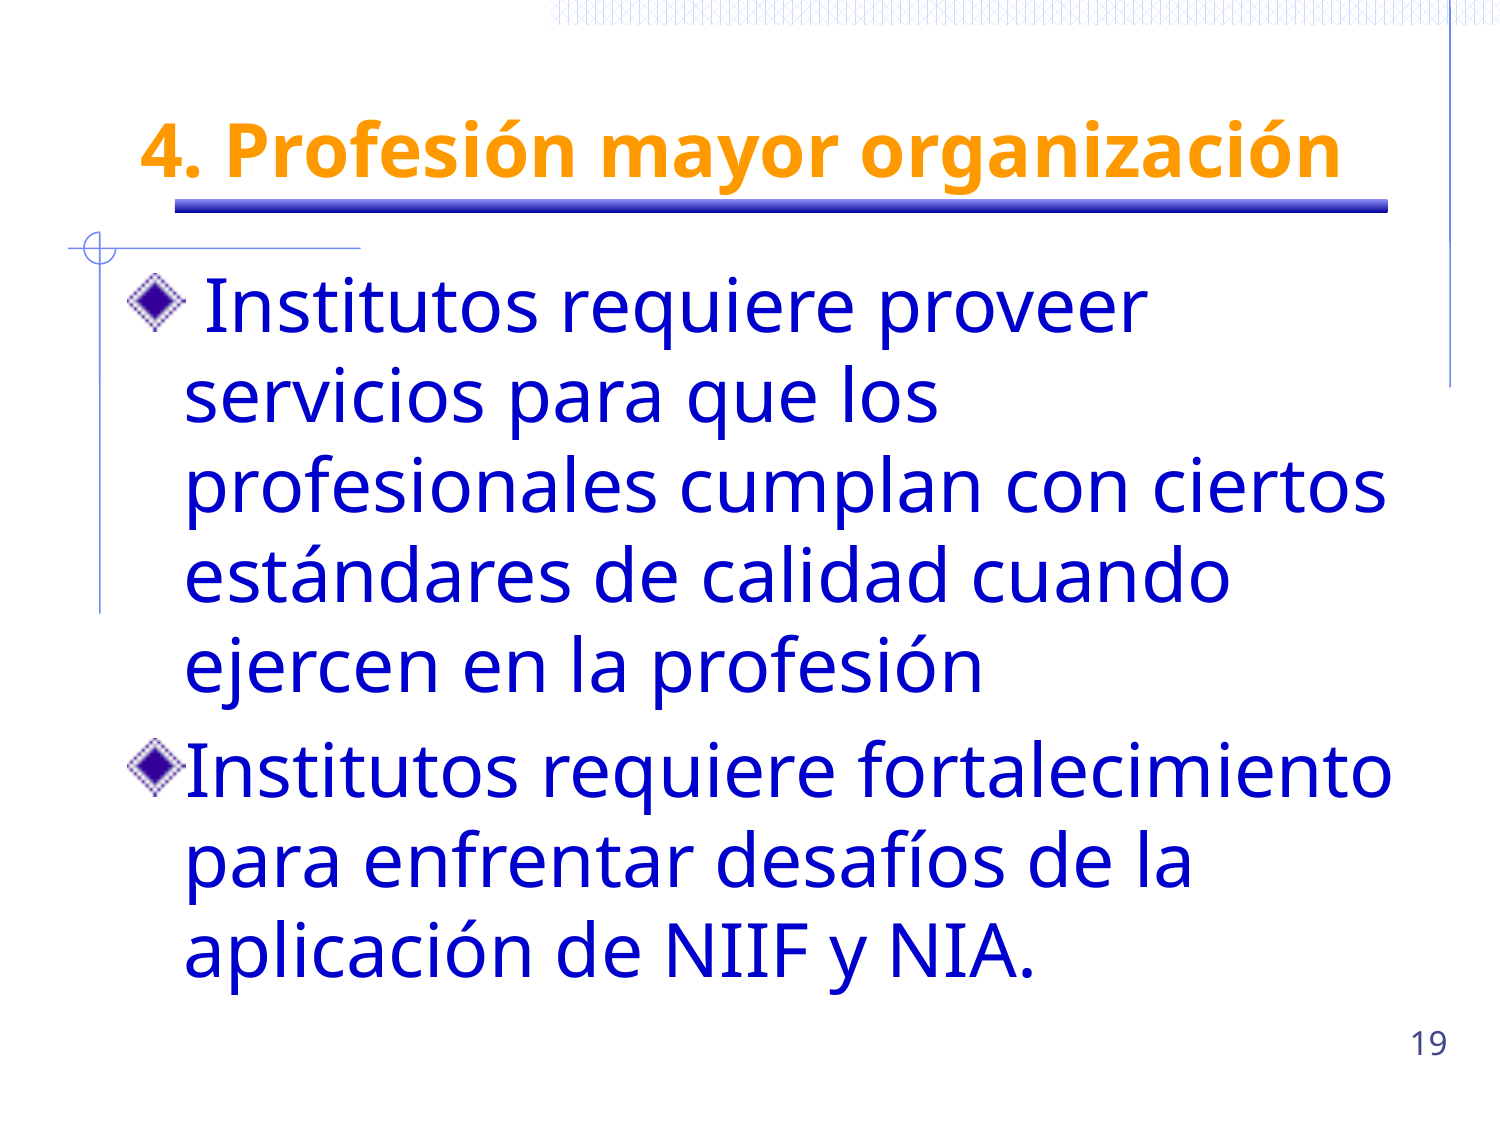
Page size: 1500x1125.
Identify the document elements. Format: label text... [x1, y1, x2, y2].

slide_number 19 [1149, 999, 1463, 1076]
title 4. Profesión mayor organización [124, 74, 1401, 201]
picture [127, 738, 186, 797]
picture [127, 273, 186, 332]
list Institutos requiere proveer servicios para que los profesionales cumplan con ciertos estándares de calidad cuando ejercen en la profesión Institutos requiere fortalecimiento para enfrentar desafíos de la aplicación de NIIF y NIA. [112, 249, 1413, 1013]
text_box [174, 199, 1388, 213]
